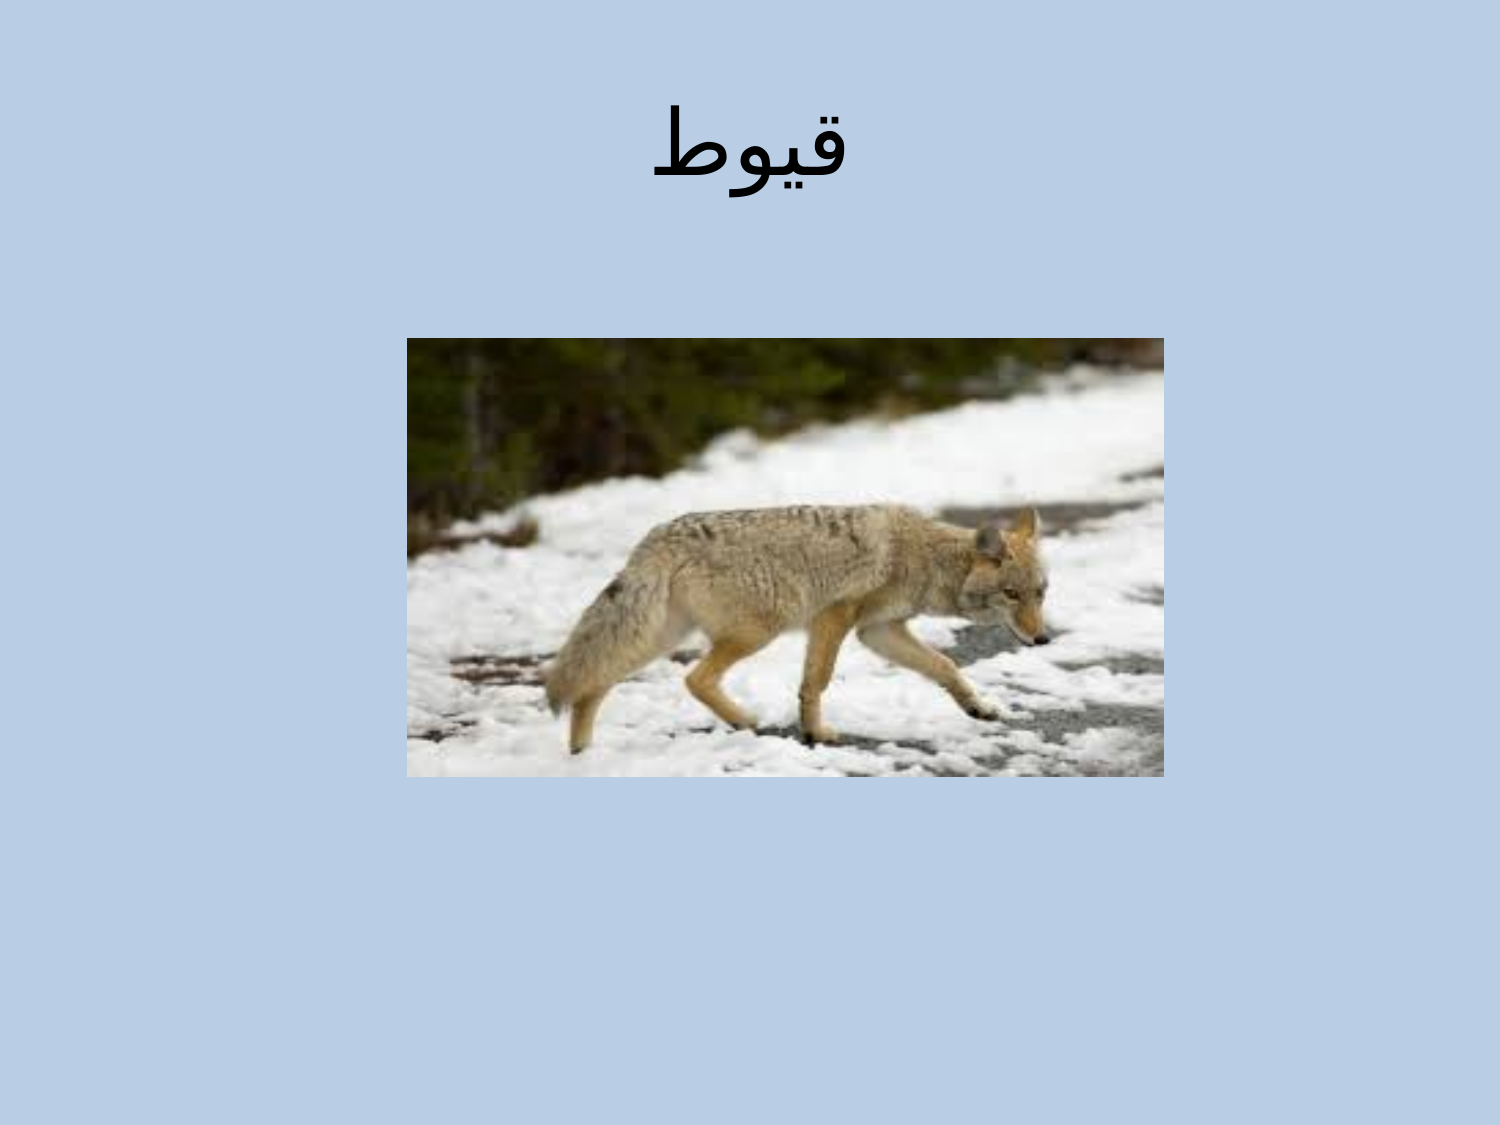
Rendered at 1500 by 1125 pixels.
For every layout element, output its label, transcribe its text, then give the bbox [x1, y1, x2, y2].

title قيوط [75, 45, 1425, 233]
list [407, 337, 1164, 777]
